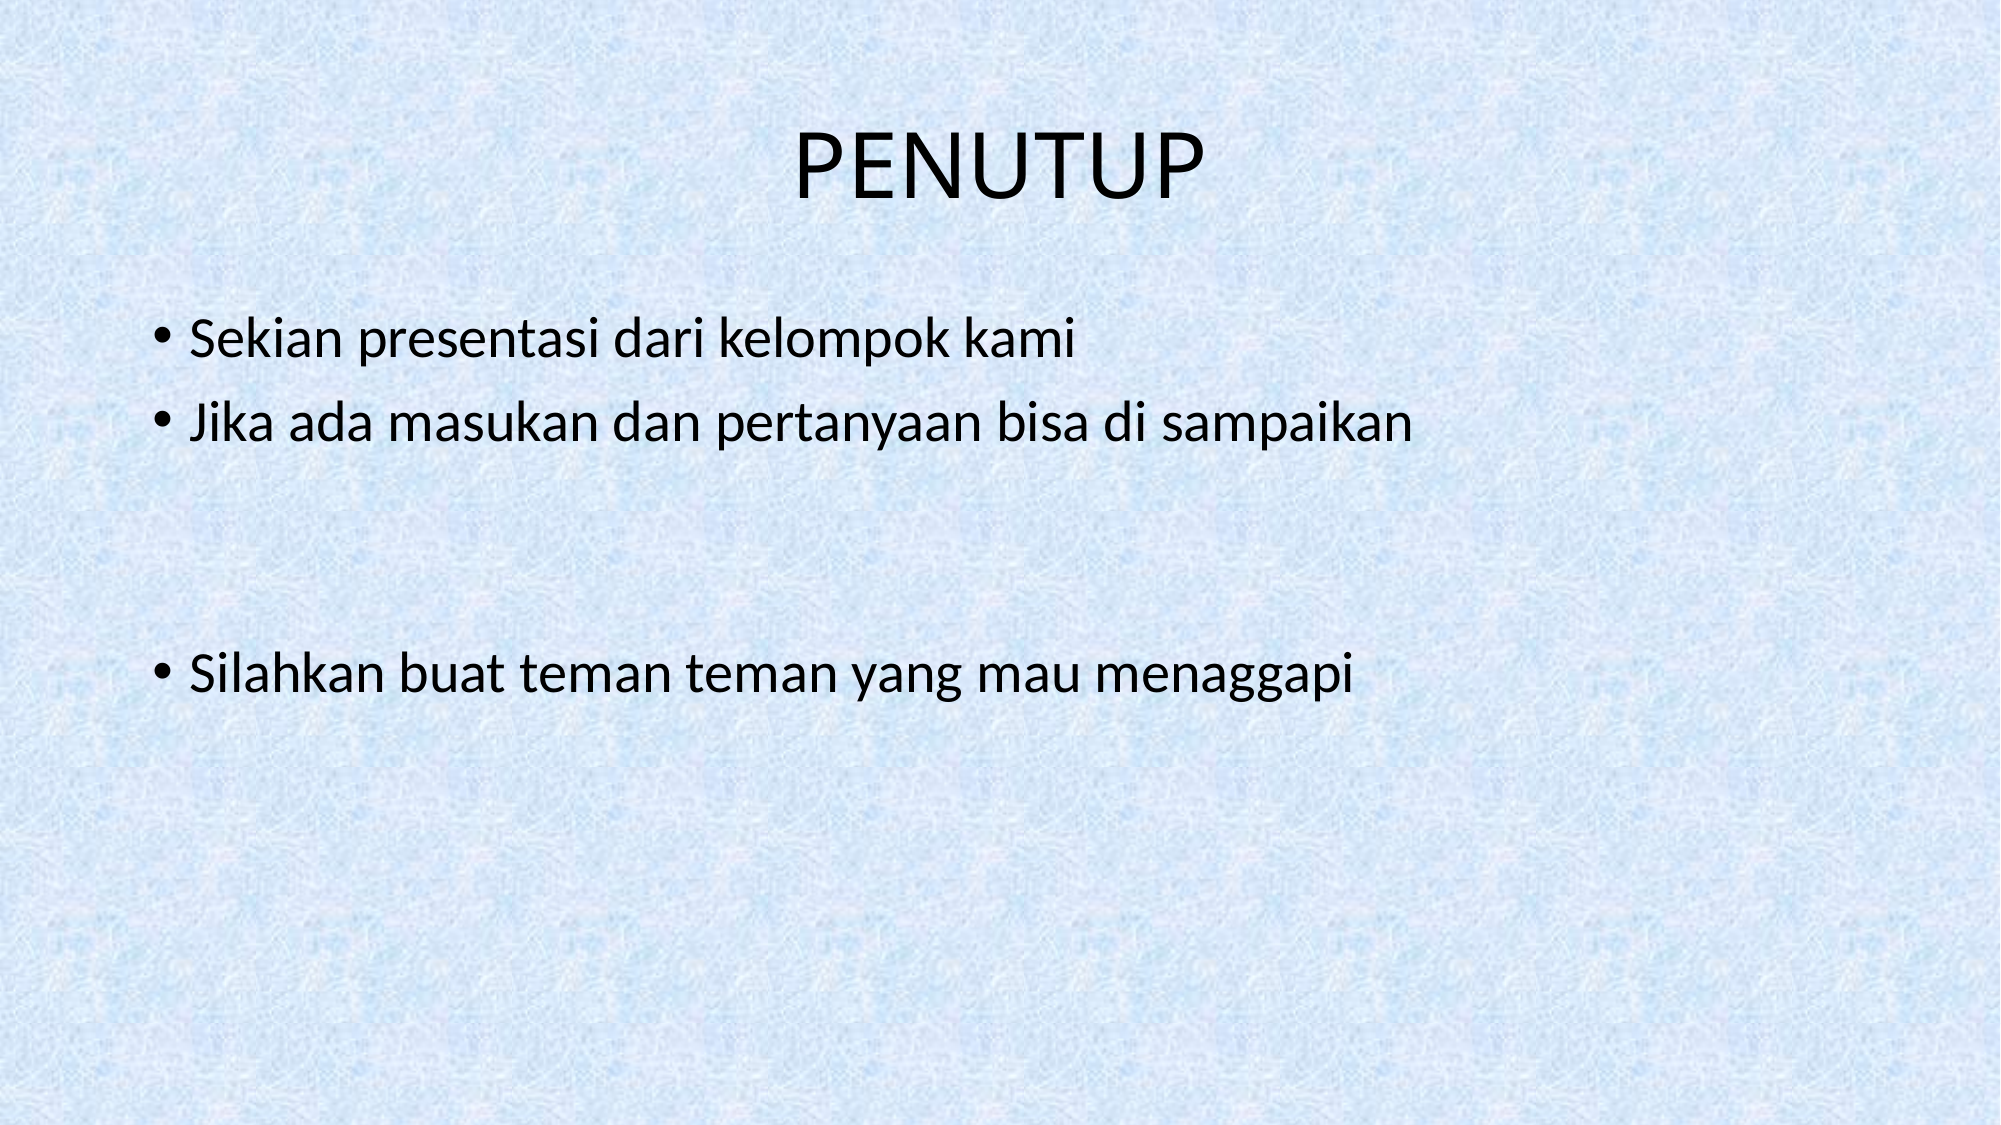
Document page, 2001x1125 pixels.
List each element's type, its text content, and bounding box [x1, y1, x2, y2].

picture [0, 0, 2001, 1125]
title PENUTUP [137, 59, 1863, 278]
list Sekian presentasi dari kelompok kami Jika ada masukan dan pertanyaan bisa di sampaikan Silahkan buat teman teman yang mau menaggapi [137, 299, 1863, 1014]
